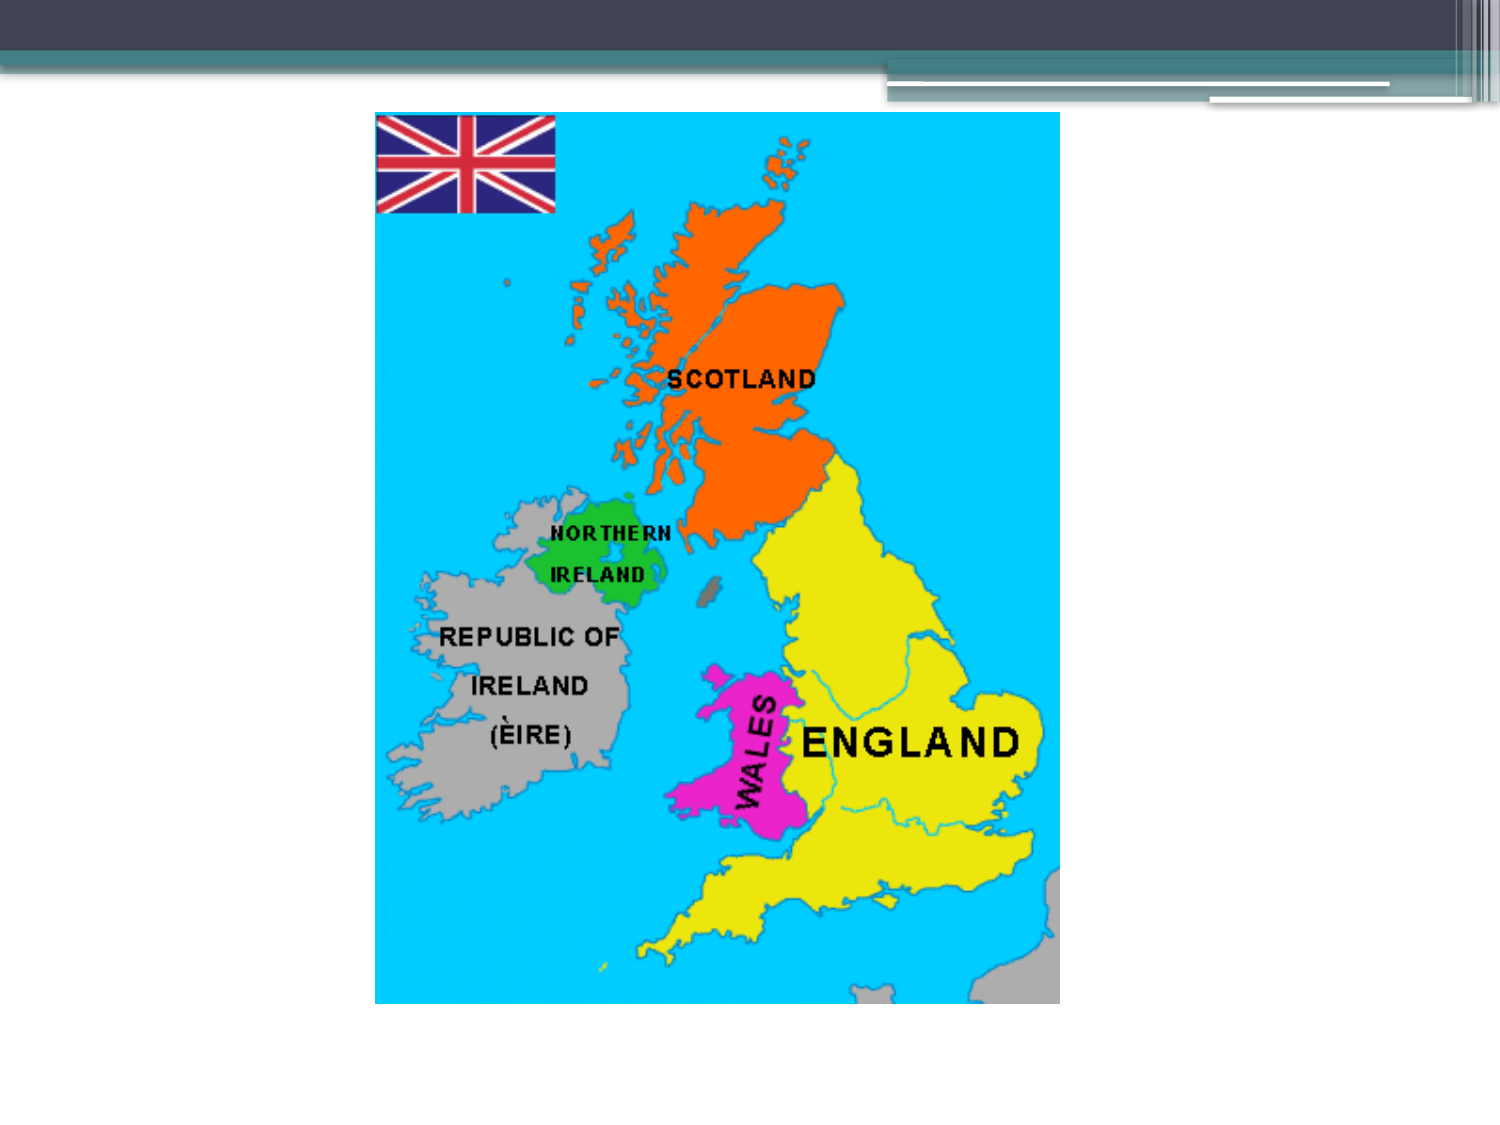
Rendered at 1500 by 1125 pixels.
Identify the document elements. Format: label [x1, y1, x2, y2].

list [374, 112, 1060, 1004]
